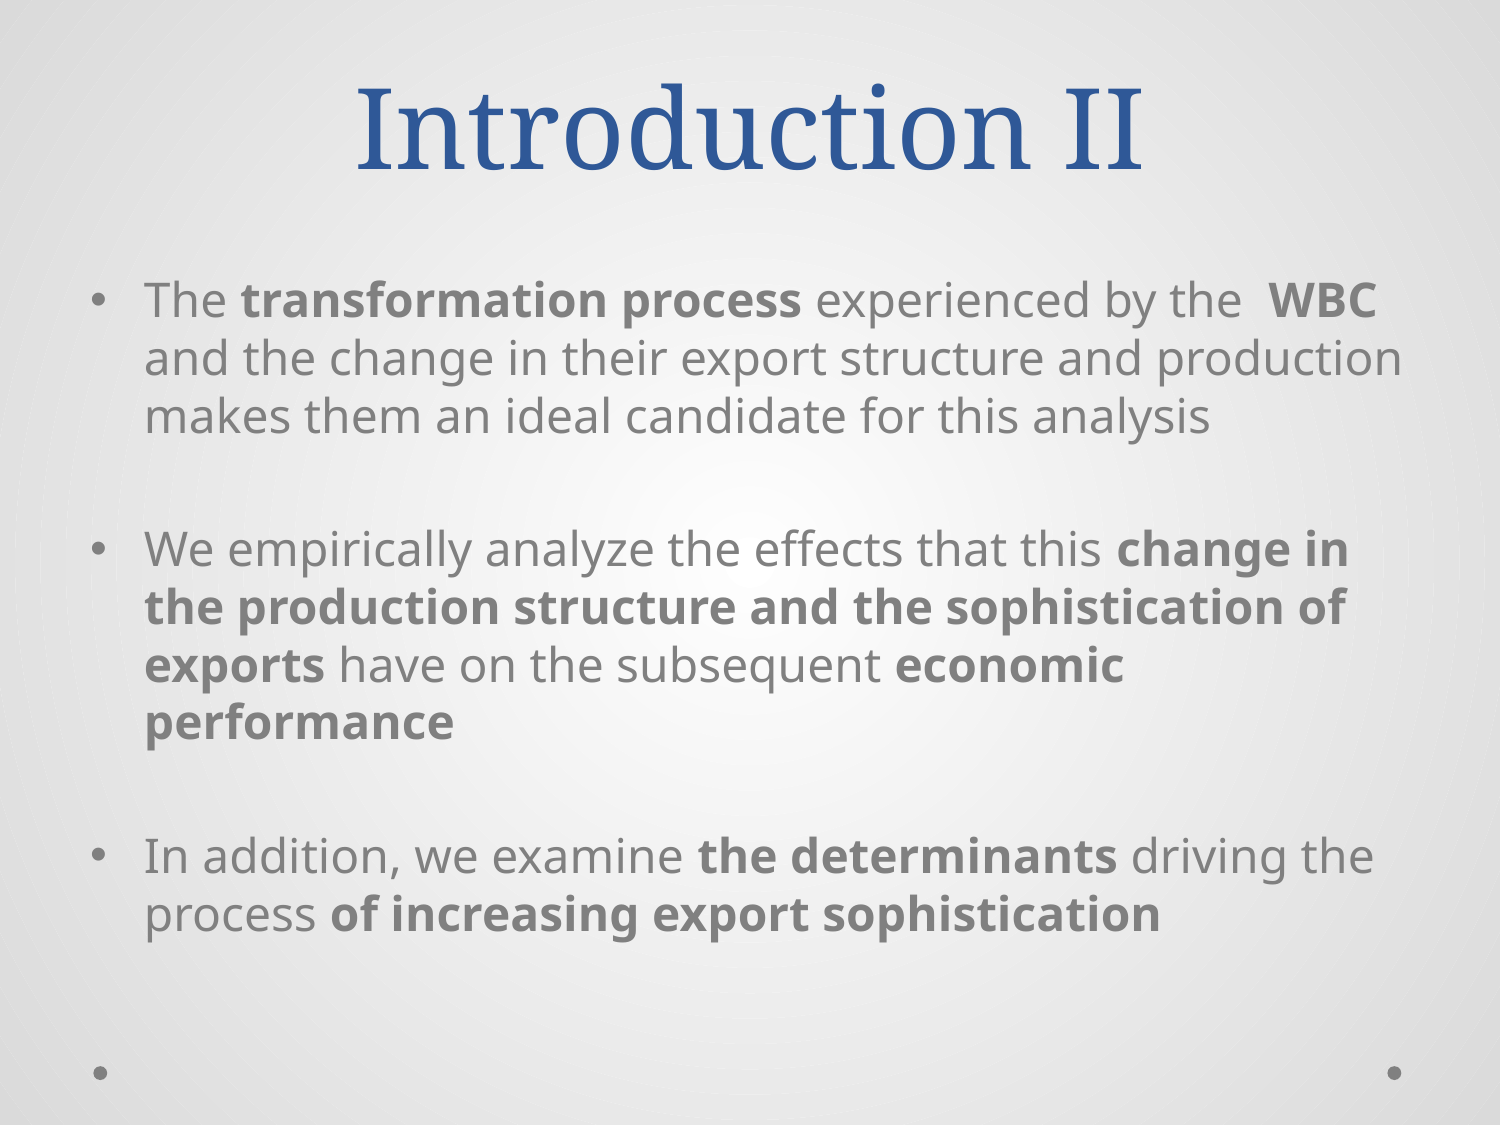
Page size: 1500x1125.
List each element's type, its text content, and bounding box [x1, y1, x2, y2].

title Introduction II [75, 0, 1425, 262]
list The transformation process experienced by the WBC and the change in their export structure and production makes them an ideal candidate for this analysis We empirically analyze the effects that this change in the production structure and the sophistication of exports have on the subsequent economic performance In addition, we examine the determinants driving the process of increasing export sophistication [75, 262, 1425, 1005]
